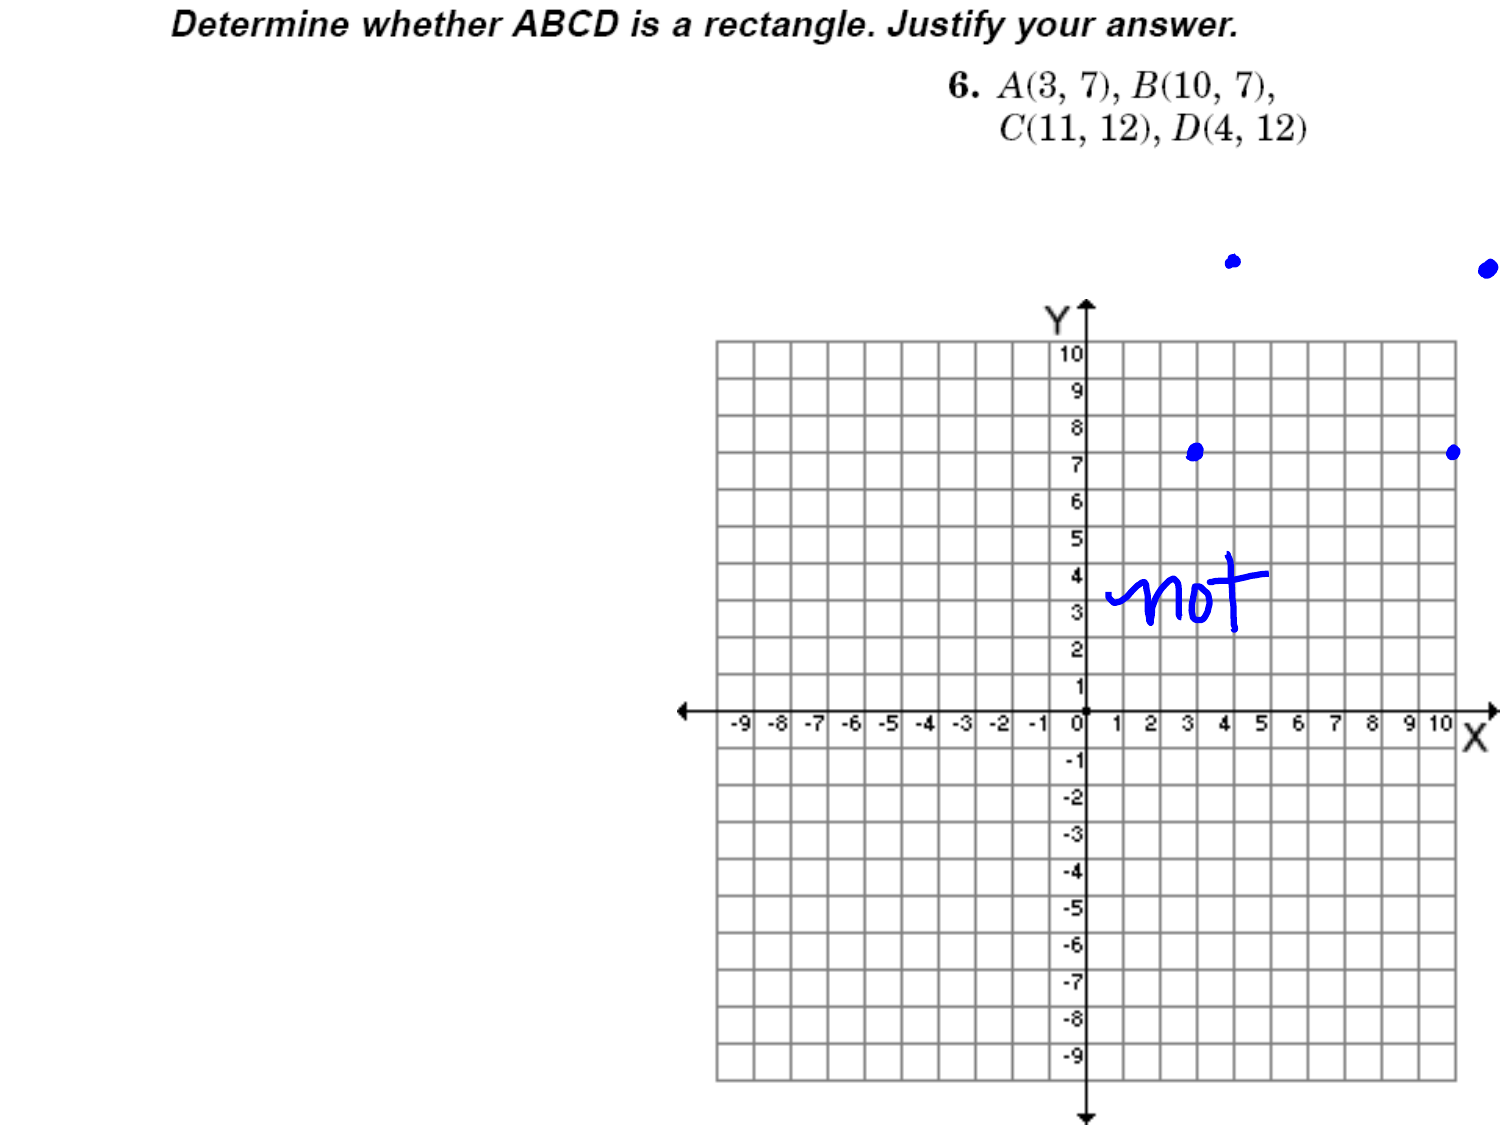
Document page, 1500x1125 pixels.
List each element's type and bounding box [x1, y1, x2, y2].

text_box [1227, 255, 1239, 267]
picture [677, 299, 1500, 1125]
picture [164, 0, 1336, 158]
text_box [1480, 261, 1496, 277]
